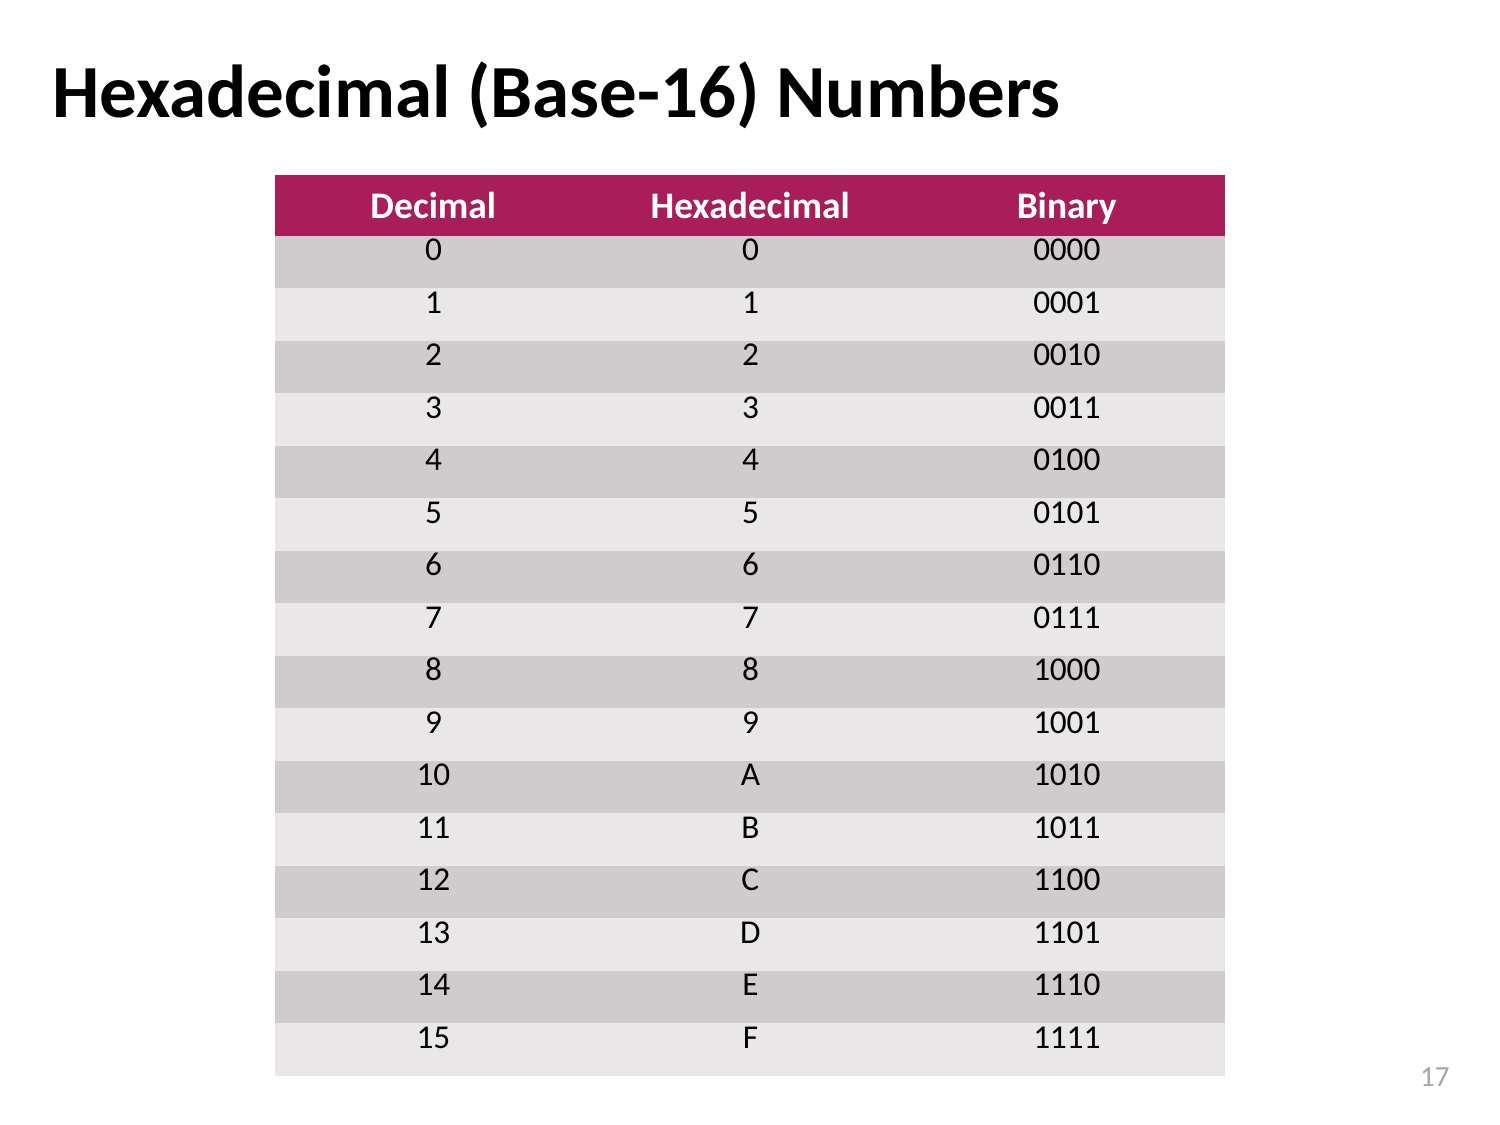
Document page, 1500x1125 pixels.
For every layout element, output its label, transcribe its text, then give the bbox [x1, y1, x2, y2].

table_cell 1 [275, 288, 592, 341]
table_cell 0001 [909, 288, 1225, 341]
table_cell B [592, 813, 909, 866]
table_cell 2 [275, 341, 592, 393]
table_cell 6 [275, 551, 592, 603]
table_cell 0 [275, 236, 592, 288]
table_cell 0101 [909, 498, 1225, 551]
table_cell E [592, 971, 909, 1023]
table_cell F [592, 1023, 909, 1076]
table_cell 1100 [909, 866, 1225, 918]
table_cell 2 [592, 341, 909, 393]
table_cell 0010 [909, 341, 1225, 393]
table_cell 1001 [909, 708, 1225, 761]
table_cell 0 [592, 236, 909, 288]
table_cell 5 [592, 498, 909, 551]
table_cell 11 [275, 813, 592, 866]
table_cell 13 [275, 918, 592, 971]
table_cell D [592, 918, 909, 971]
table_cell C [592, 866, 909, 918]
table_cell 8 [592, 656, 909, 708]
table_cell 1110 [909, 971, 1225, 1023]
table_cell 0000 [909, 236, 1225, 288]
table_cell 10 [275, 761, 592, 813]
table_cell 14 [275, 971, 592, 1023]
table_cell 3 [592, 393, 909, 446]
table_cell 15 [275, 1023, 592, 1076]
table_cell 0100 [909, 446, 1225, 498]
table_cell 12 [275, 866, 592, 918]
table_cell 0111 [909, 603, 1225, 656]
table_cell 3 [275, 393, 592, 446]
table_cell 4 [275, 446, 592, 498]
table_cell 1 [592, 288, 909, 341]
table_header Decimal [275, 175, 592, 236]
table_cell A [592, 761, 909, 813]
table_header Hexadecimal [592, 175, 909, 236]
table_cell 9 [592, 708, 909, 761]
table_cell 7 [275, 603, 592, 656]
table_header Binary [909, 175, 1225, 236]
table_cell 5 [275, 498, 592, 551]
text_box [87, 174, 1413, 1025]
table_cell 1000 [909, 656, 1225, 708]
table_cell 1101 [909, 918, 1225, 971]
table_cell 9 [275, 708, 592, 761]
table_cell 1010 [909, 761, 1225, 813]
table_cell 0011 [909, 393, 1225, 446]
title Hexadecimal (Base-16) Numbers [37, 24, 1476, 151]
table_cell 1011 [909, 813, 1225, 866]
table_cell 4 [592, 446, 909, 498]
table_cell 7 [592, 603, 909, 656]
table_cell 6 [592, 551, 909, 603]
table_cell 1111 [909, 1023, 1225, 1076]
table_cell 8 [275, 656, 592, 708]
table_cell 0110 [909, 551, 1225, 603]
